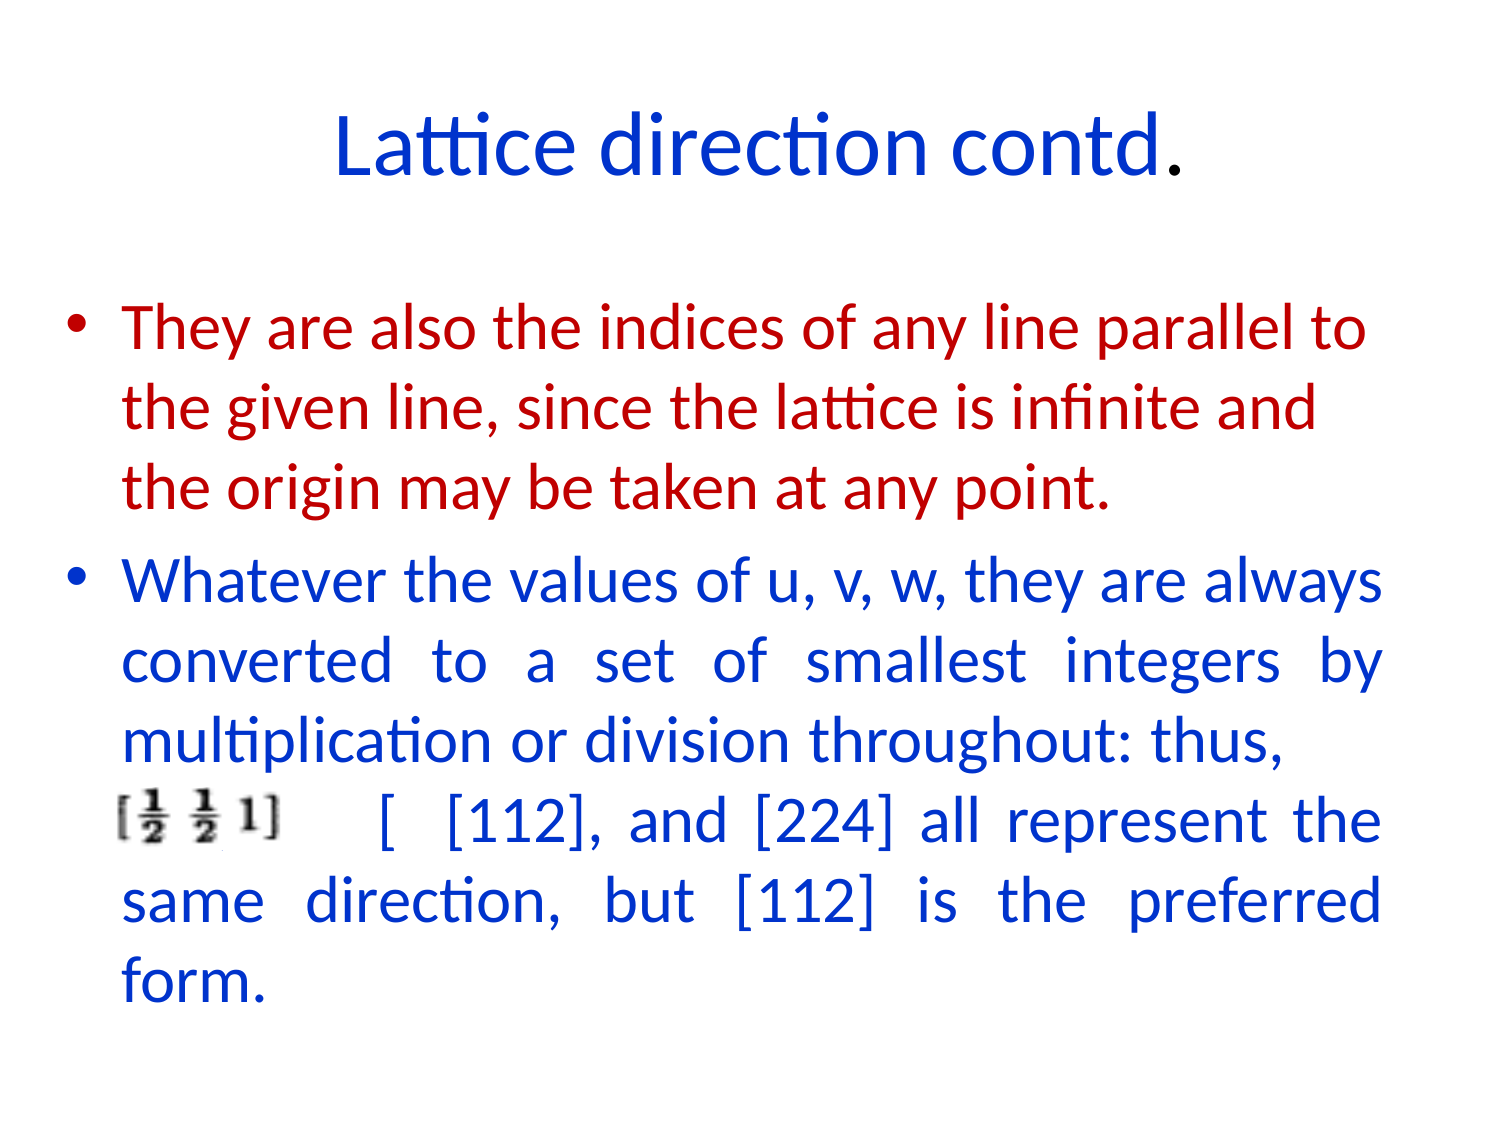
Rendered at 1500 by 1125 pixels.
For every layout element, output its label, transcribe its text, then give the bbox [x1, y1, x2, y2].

picture [112, 787, 281, 851]
list They are also the indices of any line parallel to the given line, since the lattice is infinite and the origin may be taken at any point. Whatever the values of u, v, w, they are always converted to a set of smallest integers by multiplication or division throughout: thus, , [ [112], and [224] all represent the same direction, but [112] is the preferred form. [50, 275, 1400, 1018]
title Lattice direction contd. [75, 45, 1425, 233]
